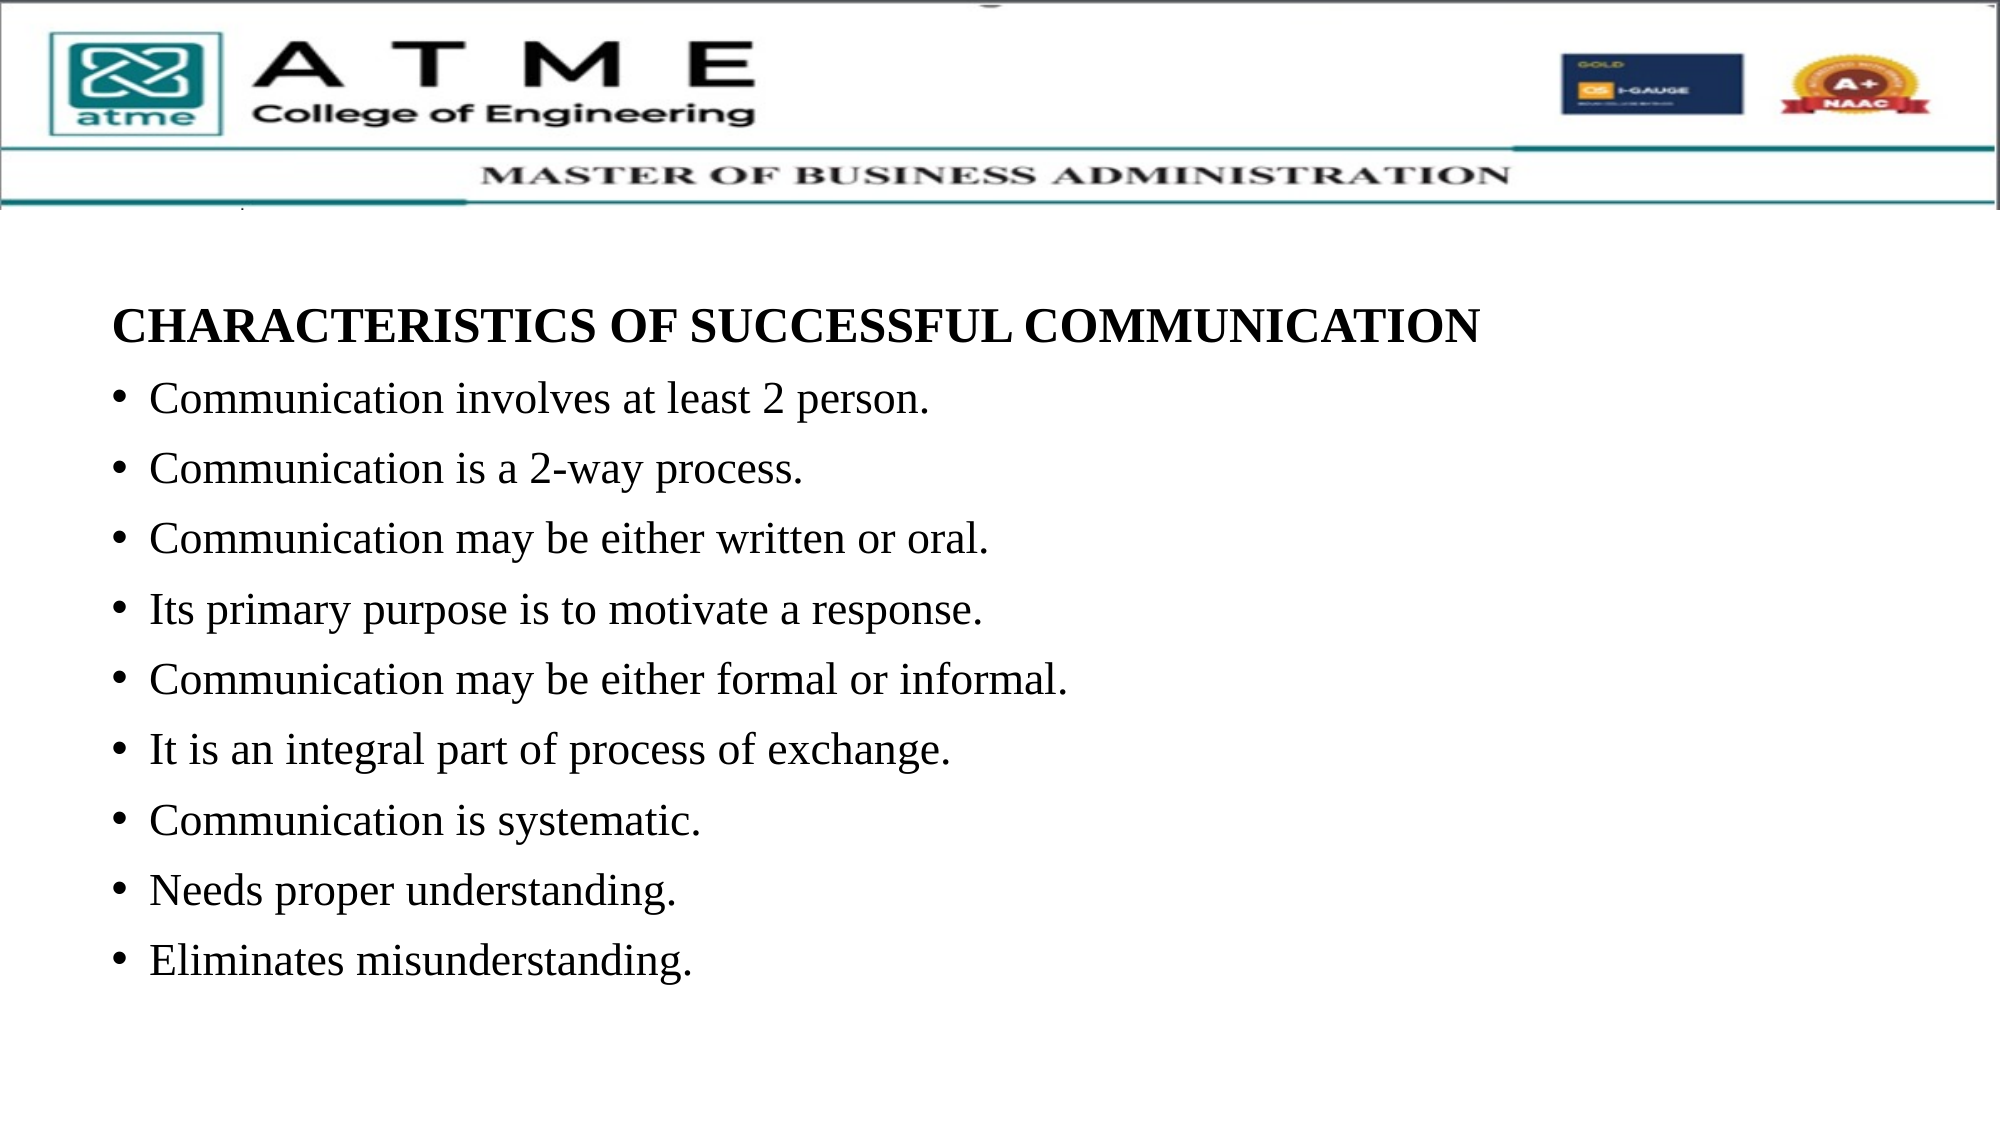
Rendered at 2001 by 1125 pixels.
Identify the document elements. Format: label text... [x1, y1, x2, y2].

list CHARACTERISTICS OF SUCCESSFUL COMMUNICATION Communication involves at least 2 person. Communication is a 2-way process. Communication may be either written or oral. Its primary purpose is to motivate a response. Communication may be either formal or informal. It is an integral part of process of exchange. Communication is systematic. Needs proper understanding. Eliminates misunderstanding. [96, 291, 1851, 1125]
picture [0, 0, 2000, 210]
